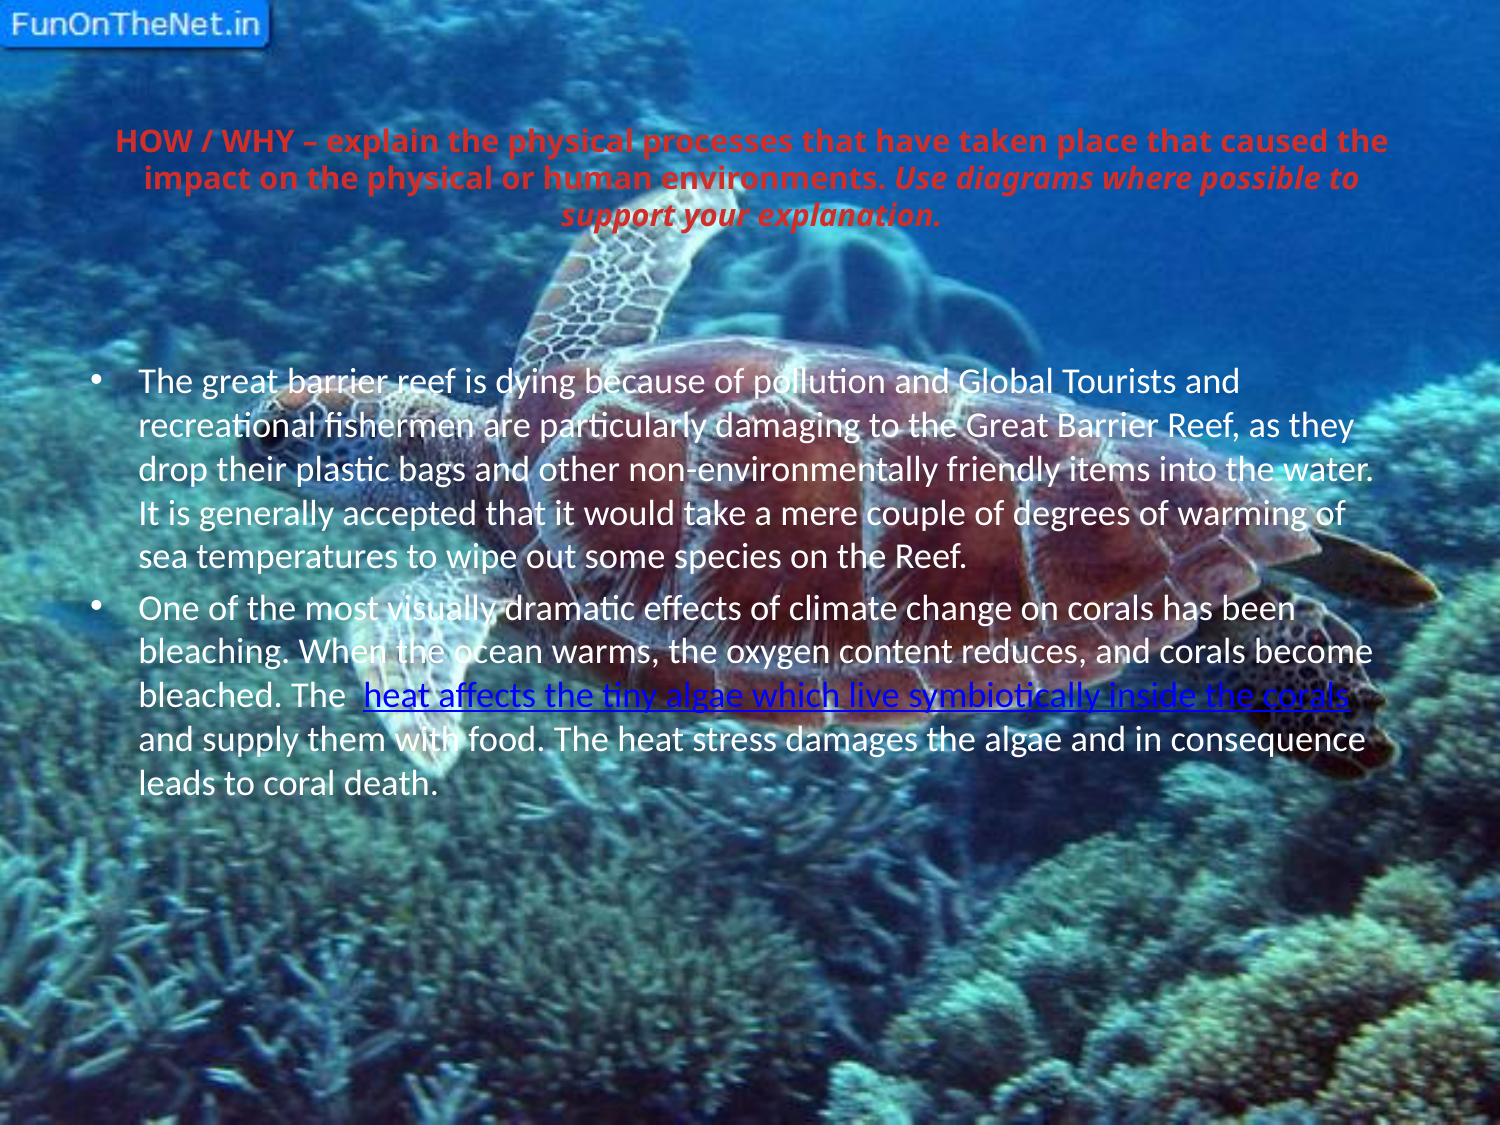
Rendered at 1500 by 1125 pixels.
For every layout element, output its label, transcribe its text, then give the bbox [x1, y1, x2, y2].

picture [0, 0, 1500, 1125]
title HOW / WHY – explain the physical processes that have taken place that caused the impact on the physical or human environments. Use diagrams where possible to support your explanation. [76, 113, 1427, 302]
list The great barrier reef is dying because of pollution and Global Tourists and recreational fishermen are particularly damaging to the Great Barrier Reef, as they drop their plastic bags and other non-environmentally friendly items into the water. It is generally accepted that it would take a mere couple of degrees of warming of sea temperatures to wipe out some species on the Reef. One of the most visually dramatic effects of climate change on corals has been bleaching. When the ocean warms, the oxygen content reduces, and corals become bleached. The heat affects the tiny algae which live symbiotically inside the corals and supply them with food. The heat stress damages the algae and in consequence leads to coral death. [75, 349, 1412, 906]
